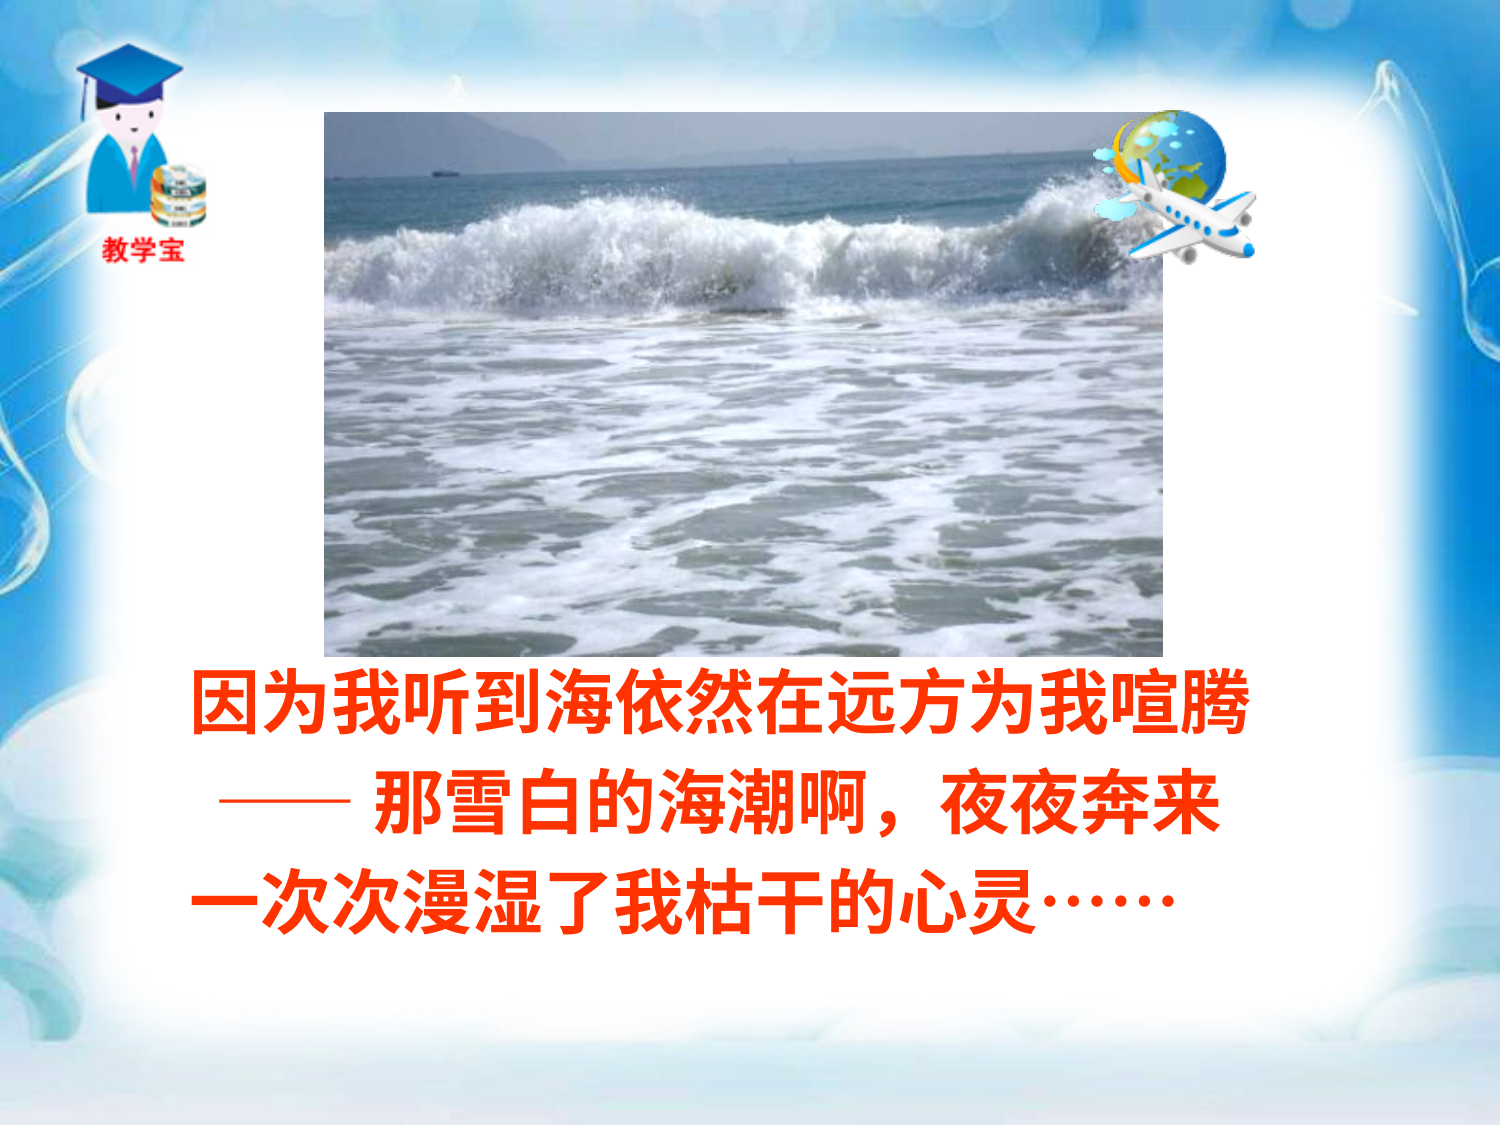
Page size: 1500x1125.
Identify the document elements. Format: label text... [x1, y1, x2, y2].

text_box 一次次漫湿了我枯干的心灵…… [174, 849, 1375, 950]
picture [0, 0, 1500, 1125]
text_box ——那雪白的海潮啊，夜夜奔来 [199, 749, 1413, 850]
text_box 因为我听到海依然在远方为我喧腾 [174, 649, 1475, 750]
